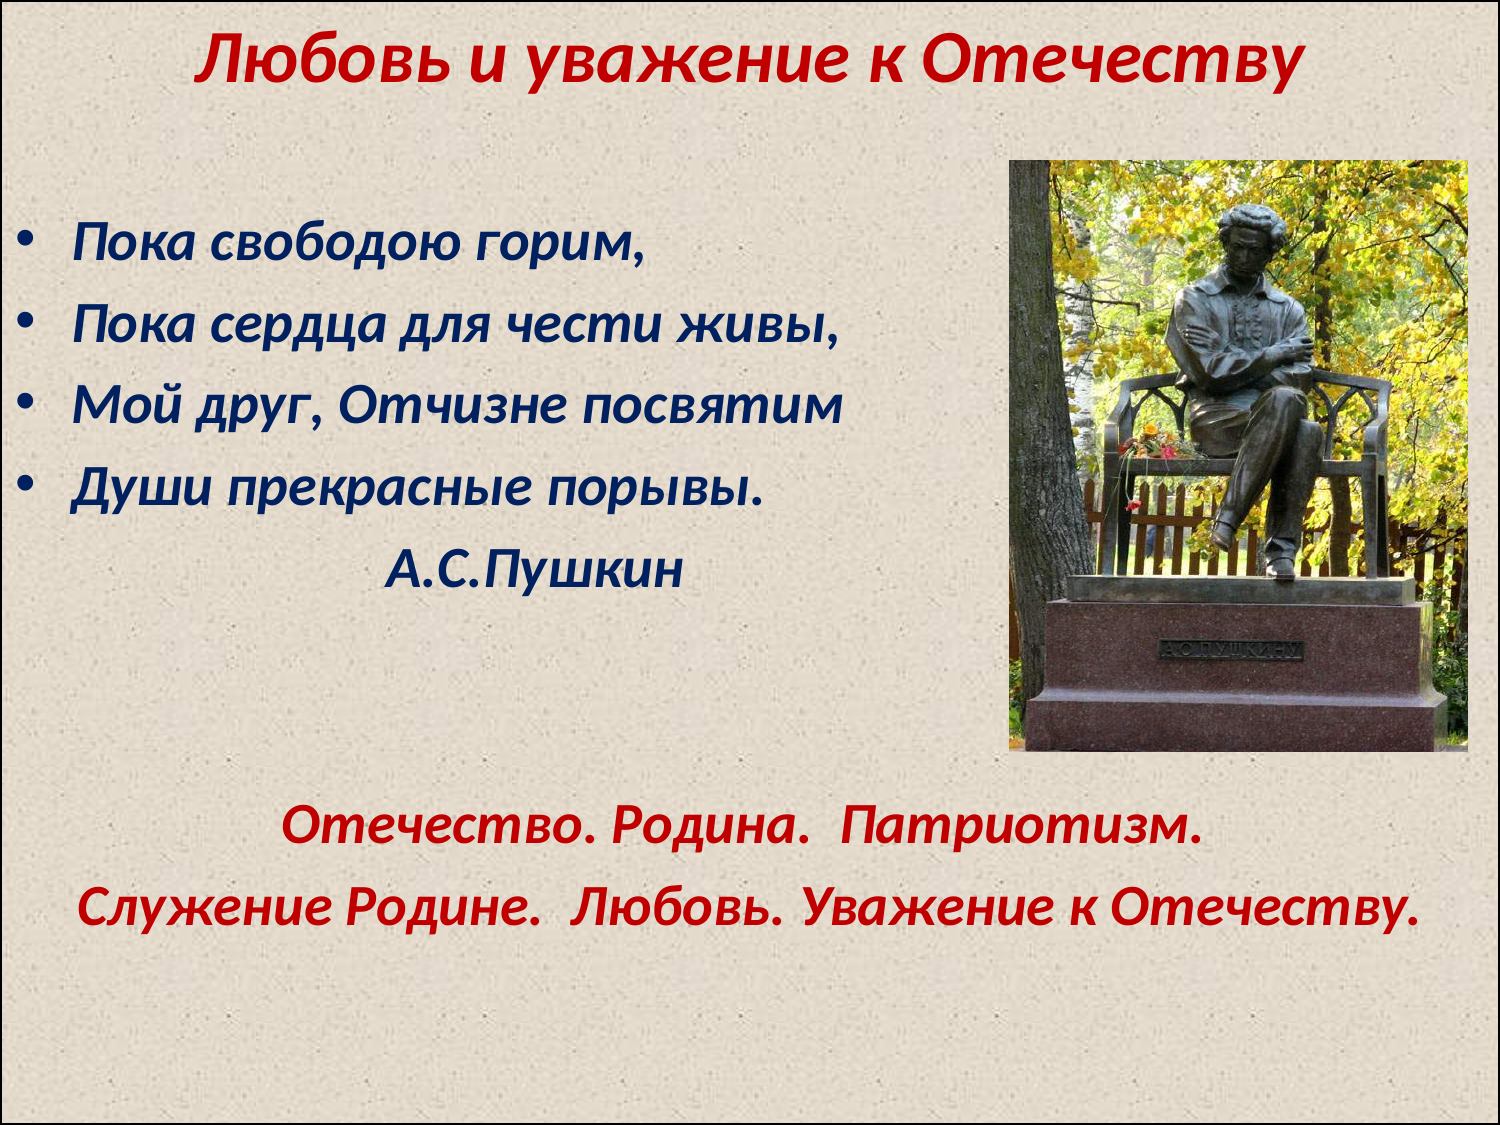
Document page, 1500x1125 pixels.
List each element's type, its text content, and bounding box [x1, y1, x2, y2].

list Любовь и уважение к Отечеству Пока свободою горим, Пока сердца для чести живы, Мой друг, Отчизне посвятим Души прекрасные порывы. А.С.Пушкин Отечество. Родина. Патриотизм. Служение Родине. Любовь. Уважение к Отечеству. [0, 0, 1500, 1125]
picture [1009, 160, 1468, 752]
